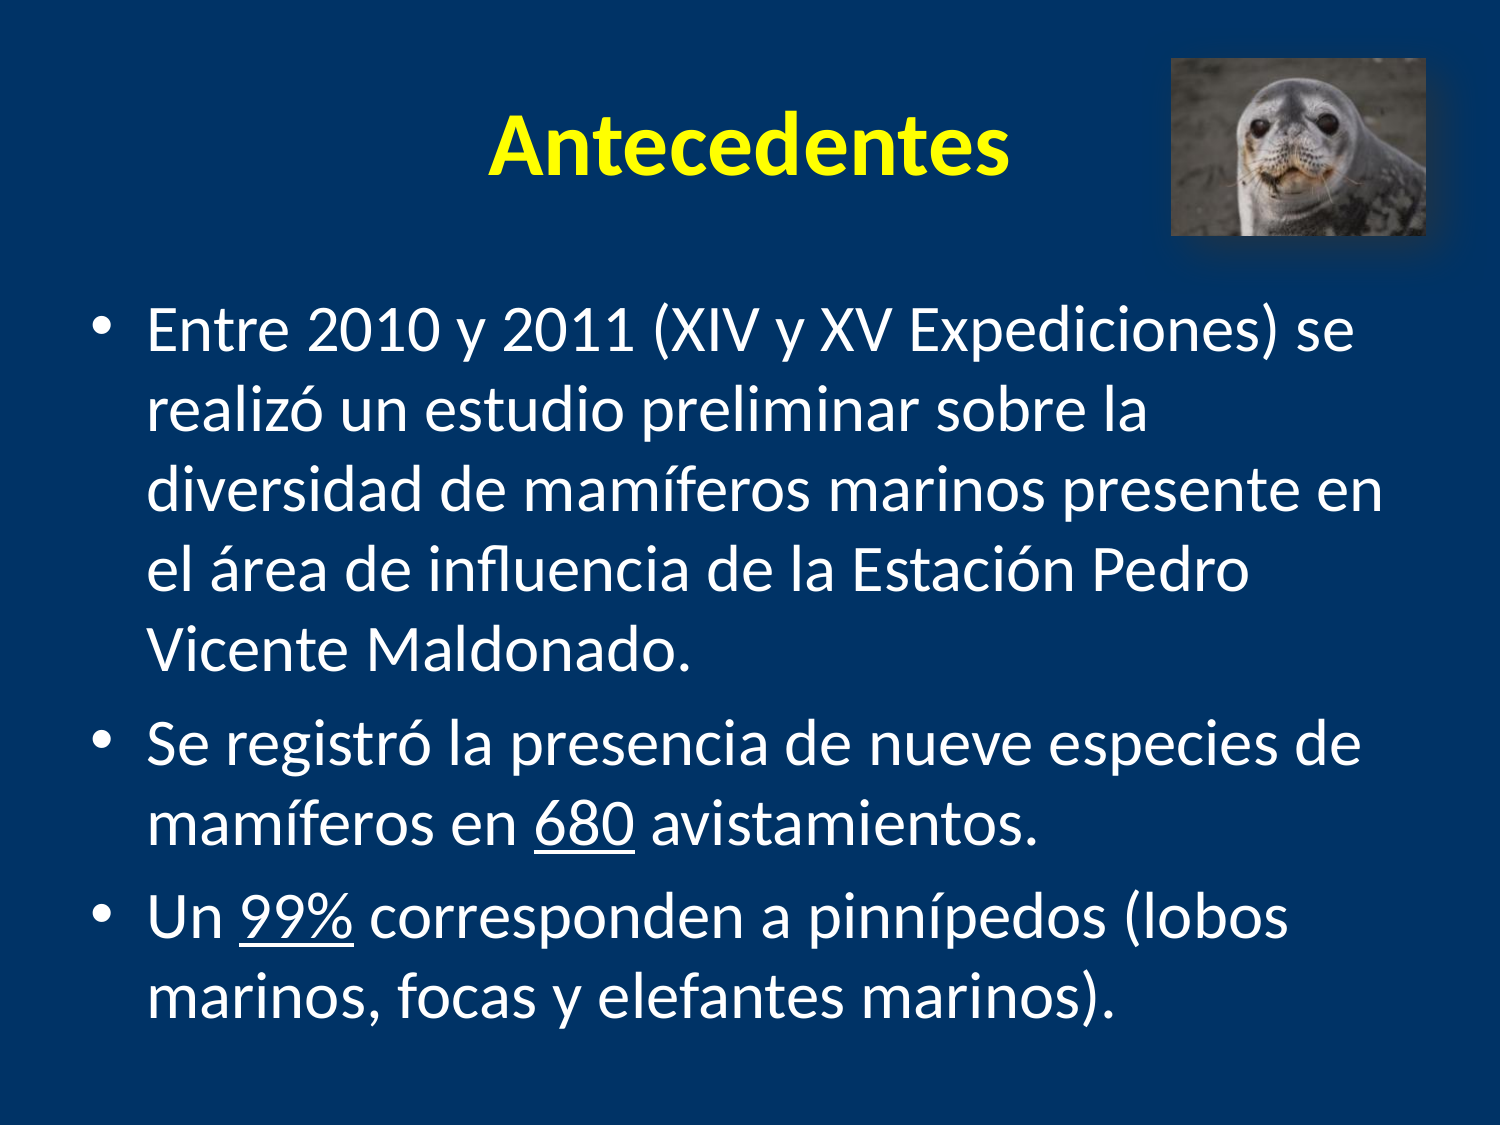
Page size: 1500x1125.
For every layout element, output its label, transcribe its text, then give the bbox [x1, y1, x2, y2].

title Antecedentes [75, 45, 1189, 233]
list Entre 2010 y 2011 (XIV y XV Expediciones) se realizó un estudio preliminar sobre la diversidad de mamíferos marinos presente en el área de influencia de la Estación Pedro Vicente Maldonado. Se registró la presencia de nueve especies de mamíferos en 680 avistamientos. Un 99% corresponden a pinnípedos (lobos marinos, focas y elefantes marinos). [75, 277, 1425, 1125]
picture [1171, 58, 1426, 236]
